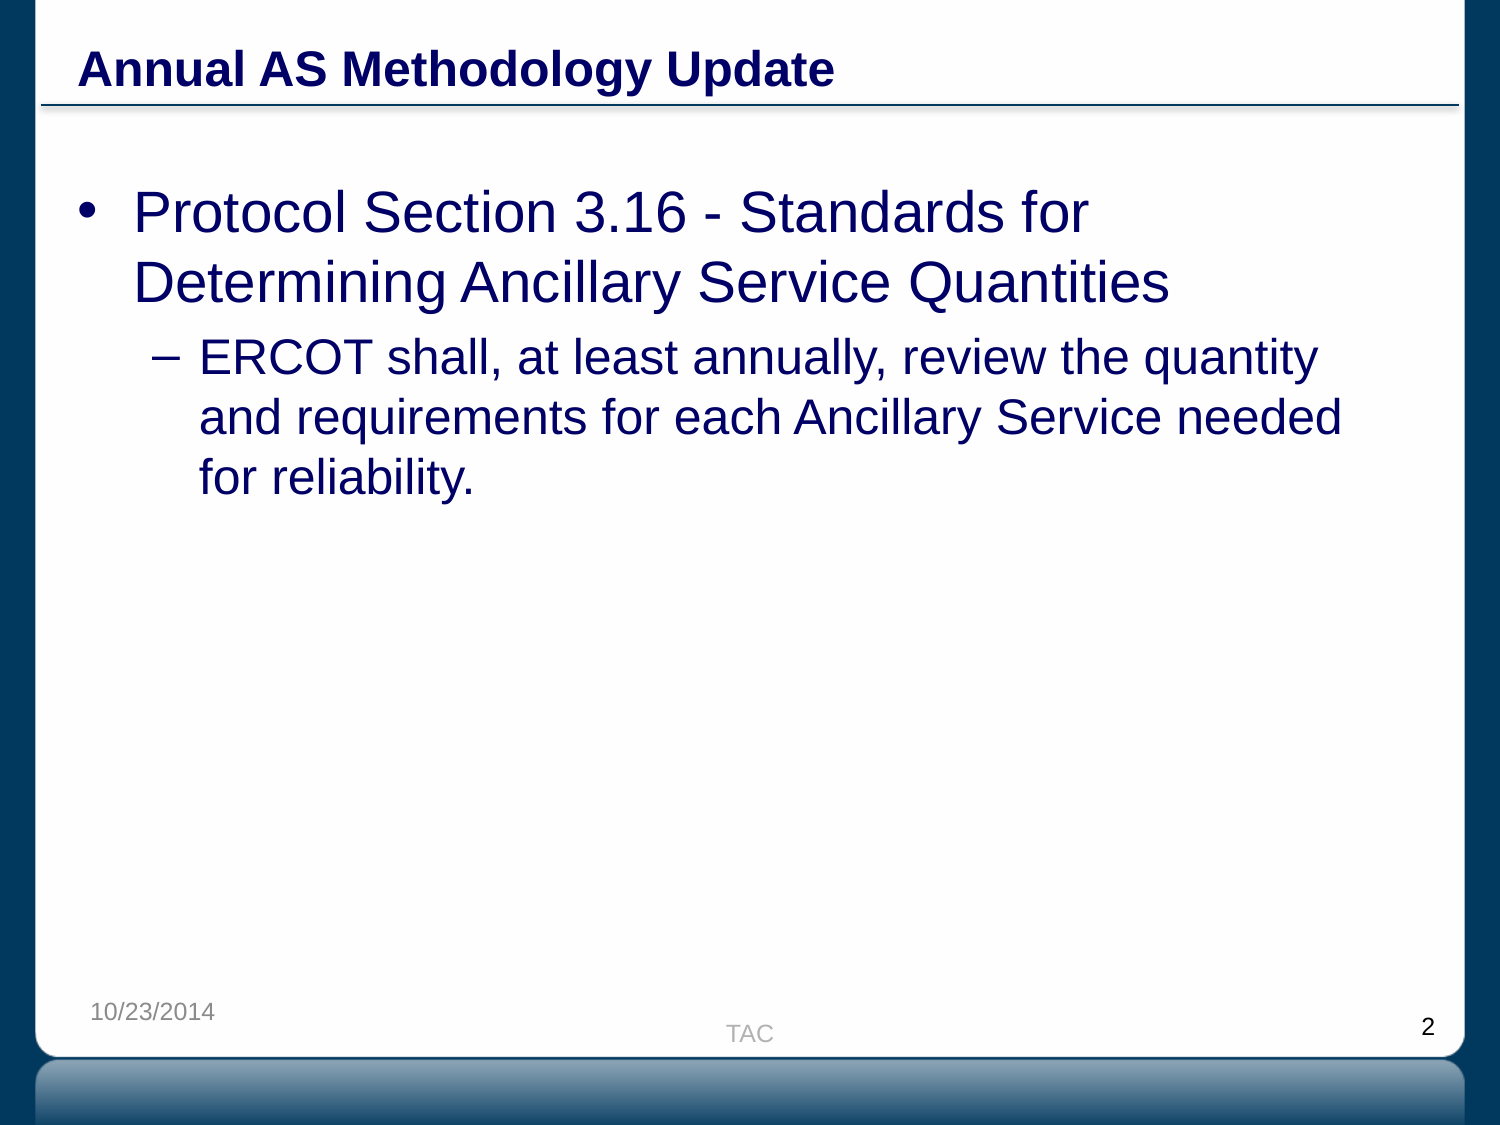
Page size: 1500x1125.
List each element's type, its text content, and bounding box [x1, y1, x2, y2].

title Annual AS Methodology Update [62, 29, 1450, 106]
picture [35, 0, 1465, 1125]
footer TAC [512, 1016, 988, 1049]
list Protocol Section 3.16 - Standards for Determining Ancillary Service Quantities ERCOT shall, at least annually, review the quantity and requirements for each Ancillary Service needed for reliability. [62, 167, 1413, 976]
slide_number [75, 980, 425, 1041]
